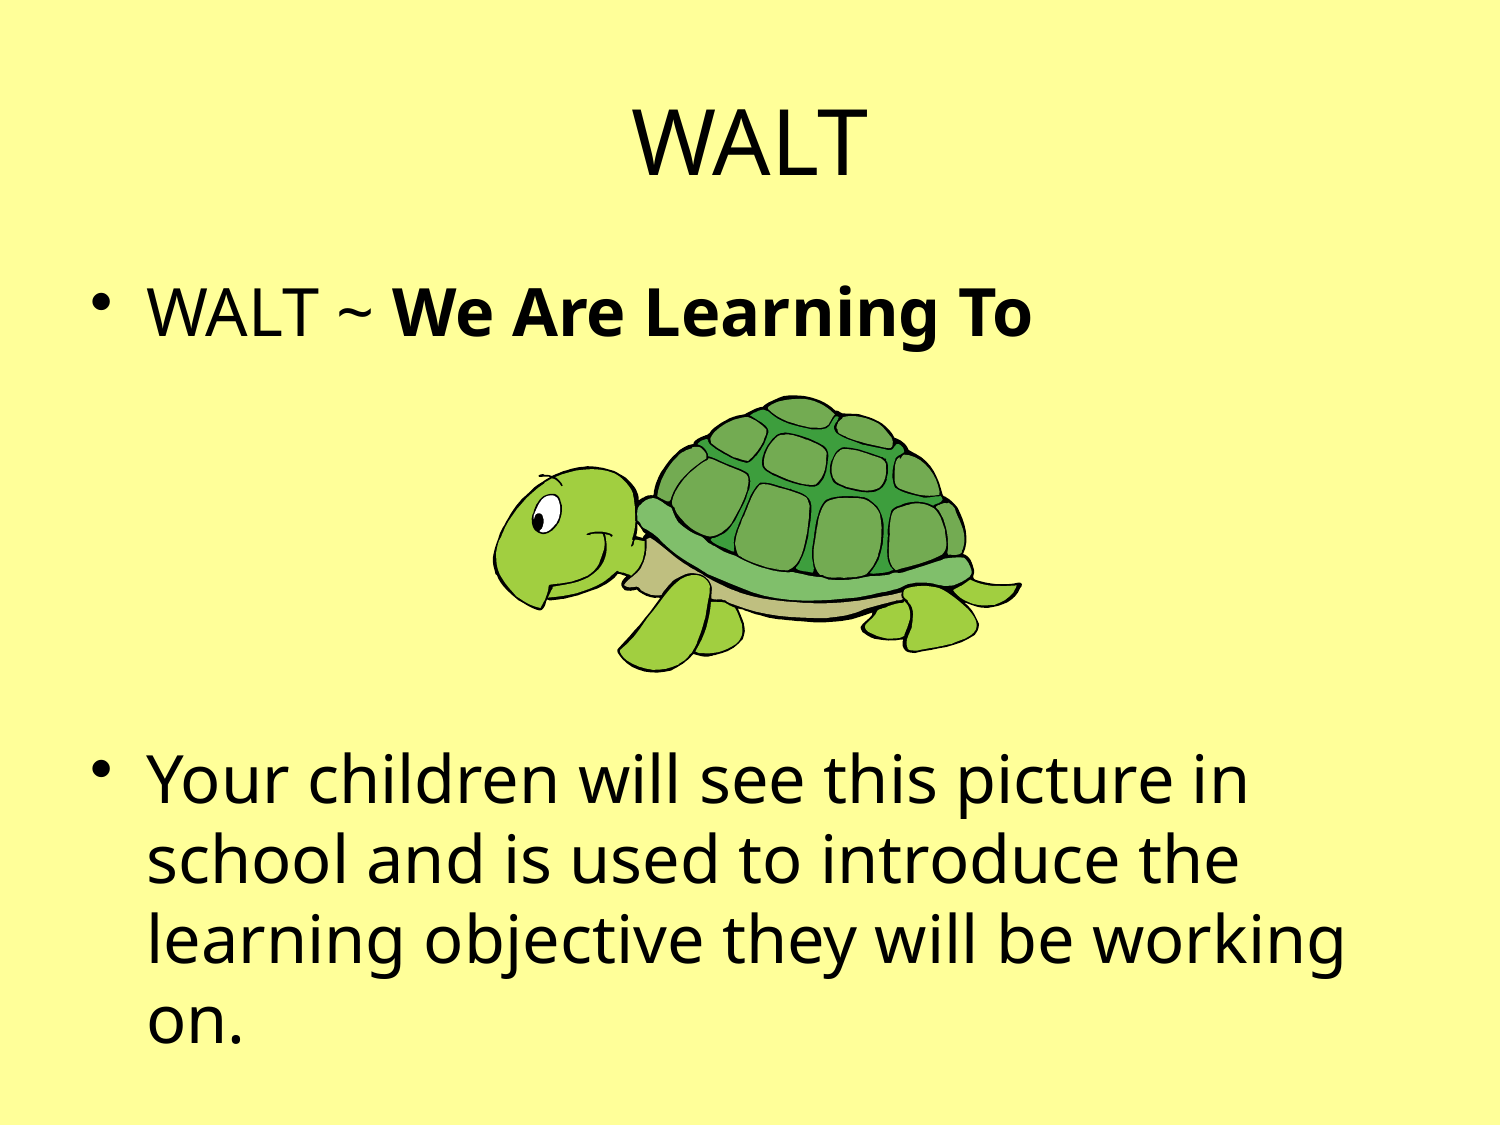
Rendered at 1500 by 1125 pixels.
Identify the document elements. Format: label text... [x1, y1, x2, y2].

list WALT ~ We Are Learning To Your children will see this picture in school and is used to introduce the learning objective they will be working on. [75, 262, 1425, 1005]
picture [489, 385, 1034, 673]
title WALT [75, 45, 1425, 233]
